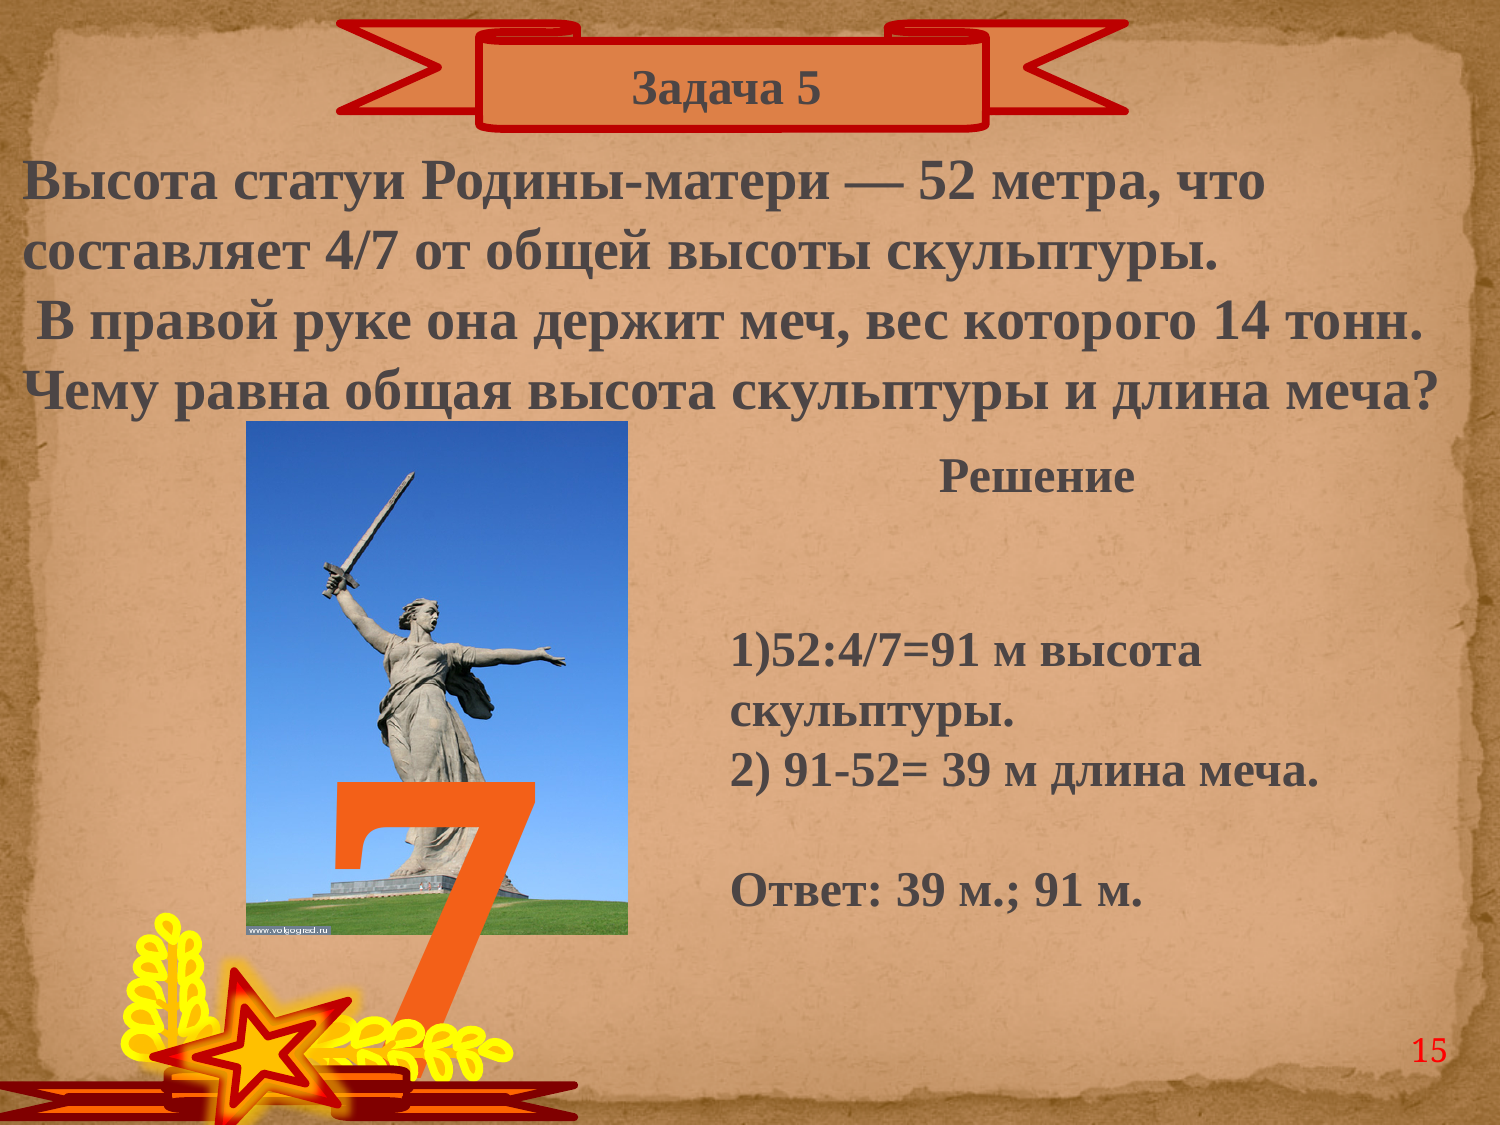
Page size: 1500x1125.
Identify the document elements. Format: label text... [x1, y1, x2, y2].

slide_number 15 [1379, 1014, 1480, 1089]
text_box Решение [843, 374, 1231, 510]
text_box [0, 656, 668, 1125]
picture [245, 421, 628, 656]
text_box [339, 23, 1125, 129]
text_box 1)52:4/7=91 м высота скульптуры. 2) 91-52= 39 м длина меча. Ответ: 39 м.; 91 м. [714, 609, 1336, 925]
text_box Высота статуи Родины-матери — 52 метра, что составляет 4/7 от общей высоты скульптуры. В правой руке она держит меч, вес которого 14 тонн. Чему равна общая высота скульптуры и длина меча? [7, 133, 1457, 429]
